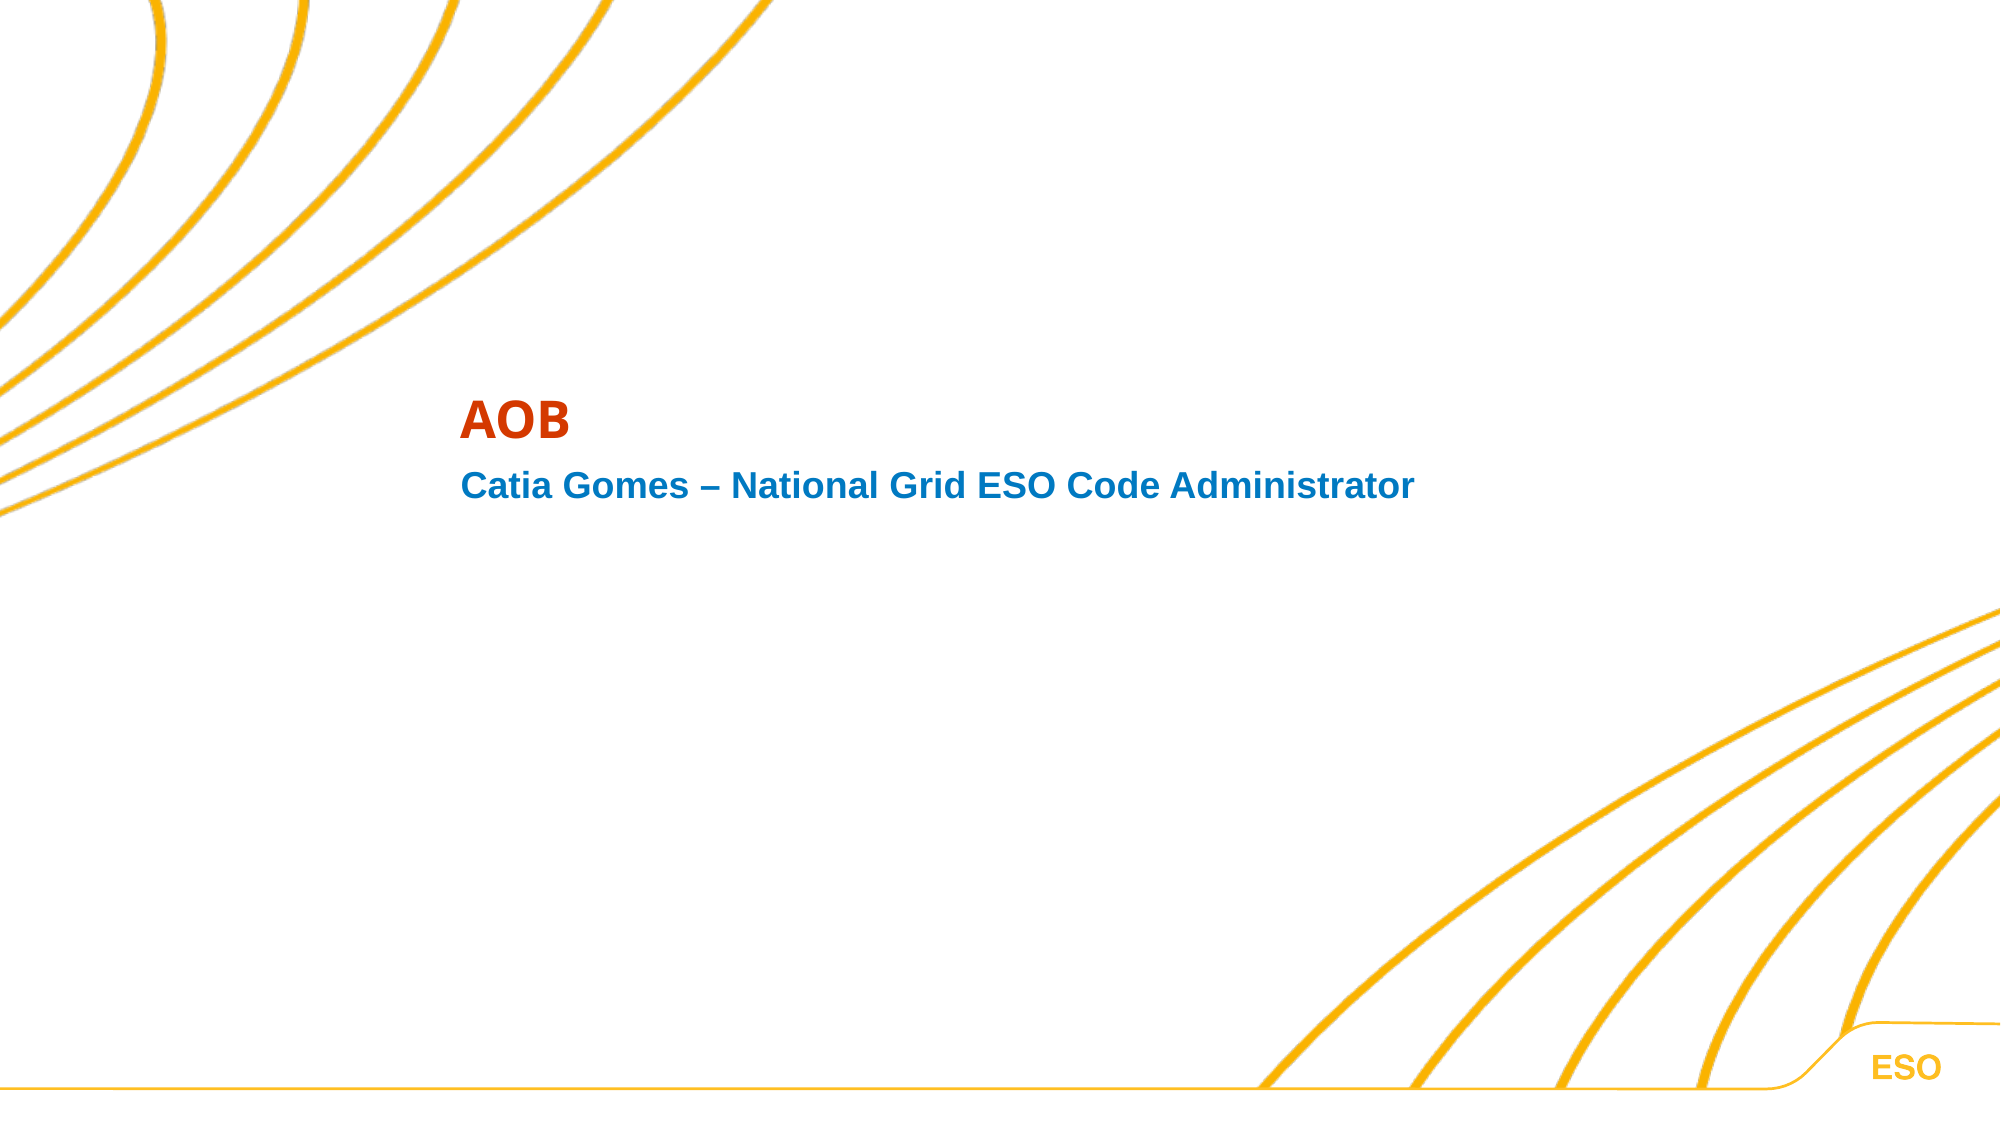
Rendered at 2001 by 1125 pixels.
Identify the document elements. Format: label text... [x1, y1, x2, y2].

picture [0, 0, 874, 637]
list AOB [445, 386, 1532, 458]
text_box Catia Gomes – National Grid ESO Code Administrator [445, 458, 1608, 735]
picture [1126, 488, 2000, 1087]
picture [1873, 1054, 1941, 1080]
